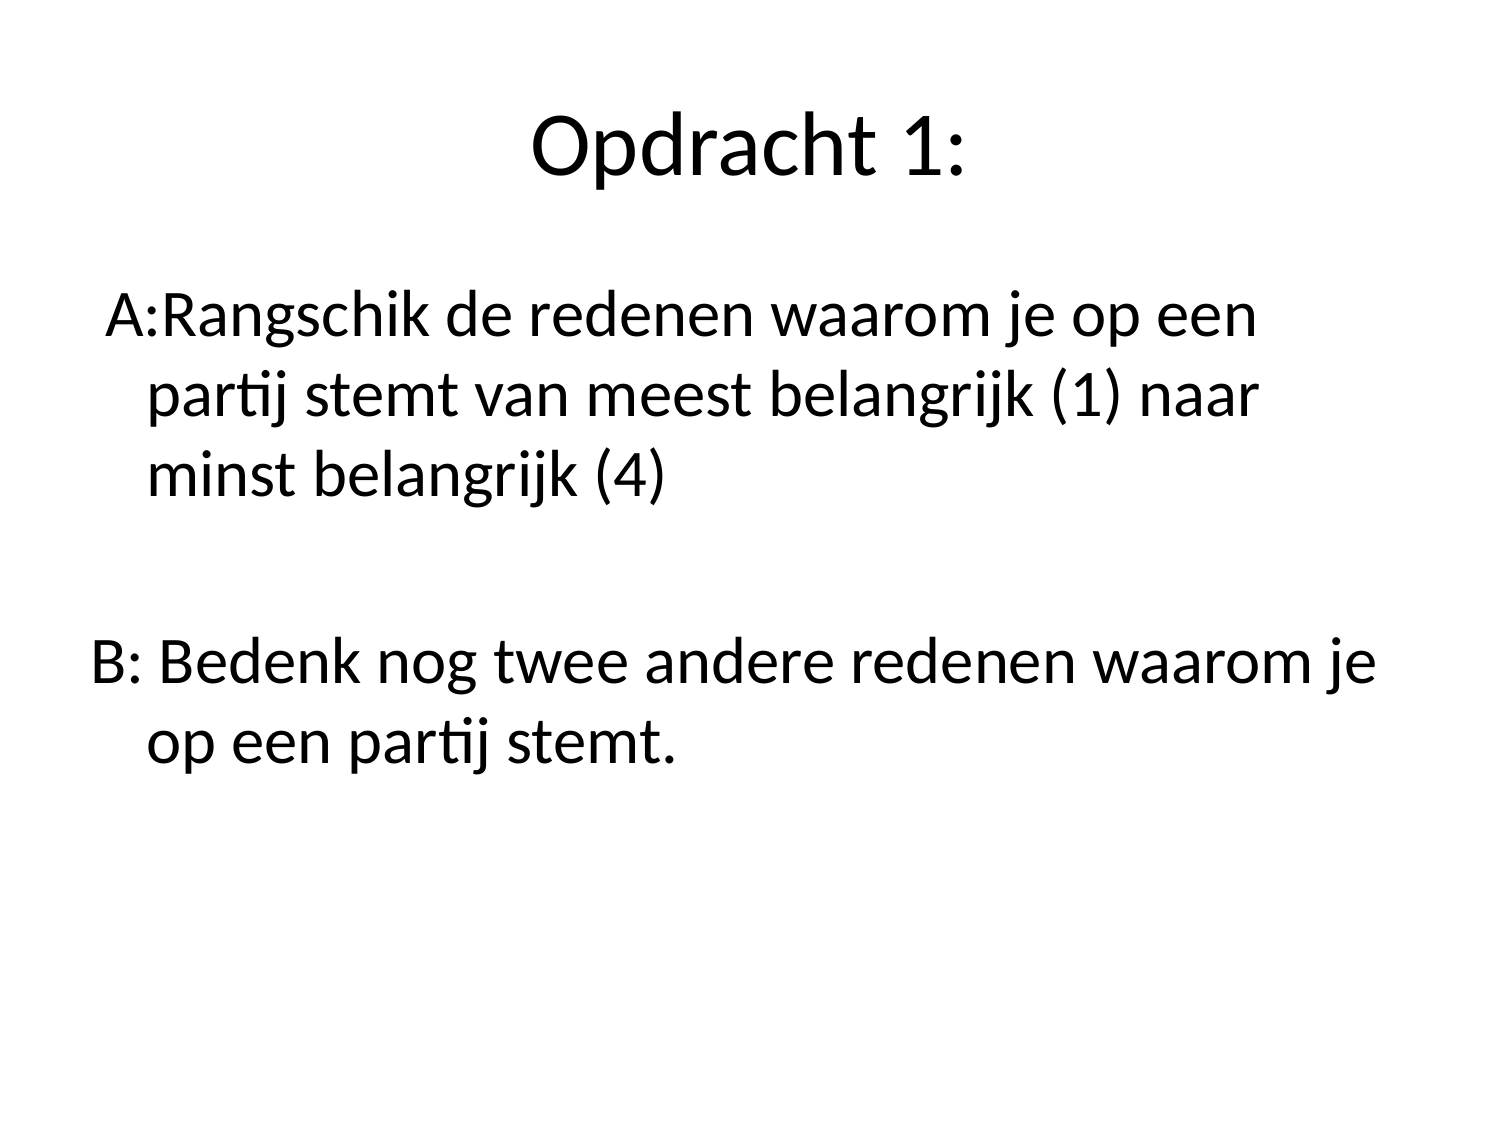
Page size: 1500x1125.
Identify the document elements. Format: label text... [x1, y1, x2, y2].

title Opdracht 1: [75, 45, 1425, 233]
list A:Rangschik de redenen waarom je op een partij stemt van meest belangrijk (1) naar minst belangrijk (4) B: Bedenk nog twee andere redenen waarom je op een partij stemt. [75, 262, 1425, 1005]
